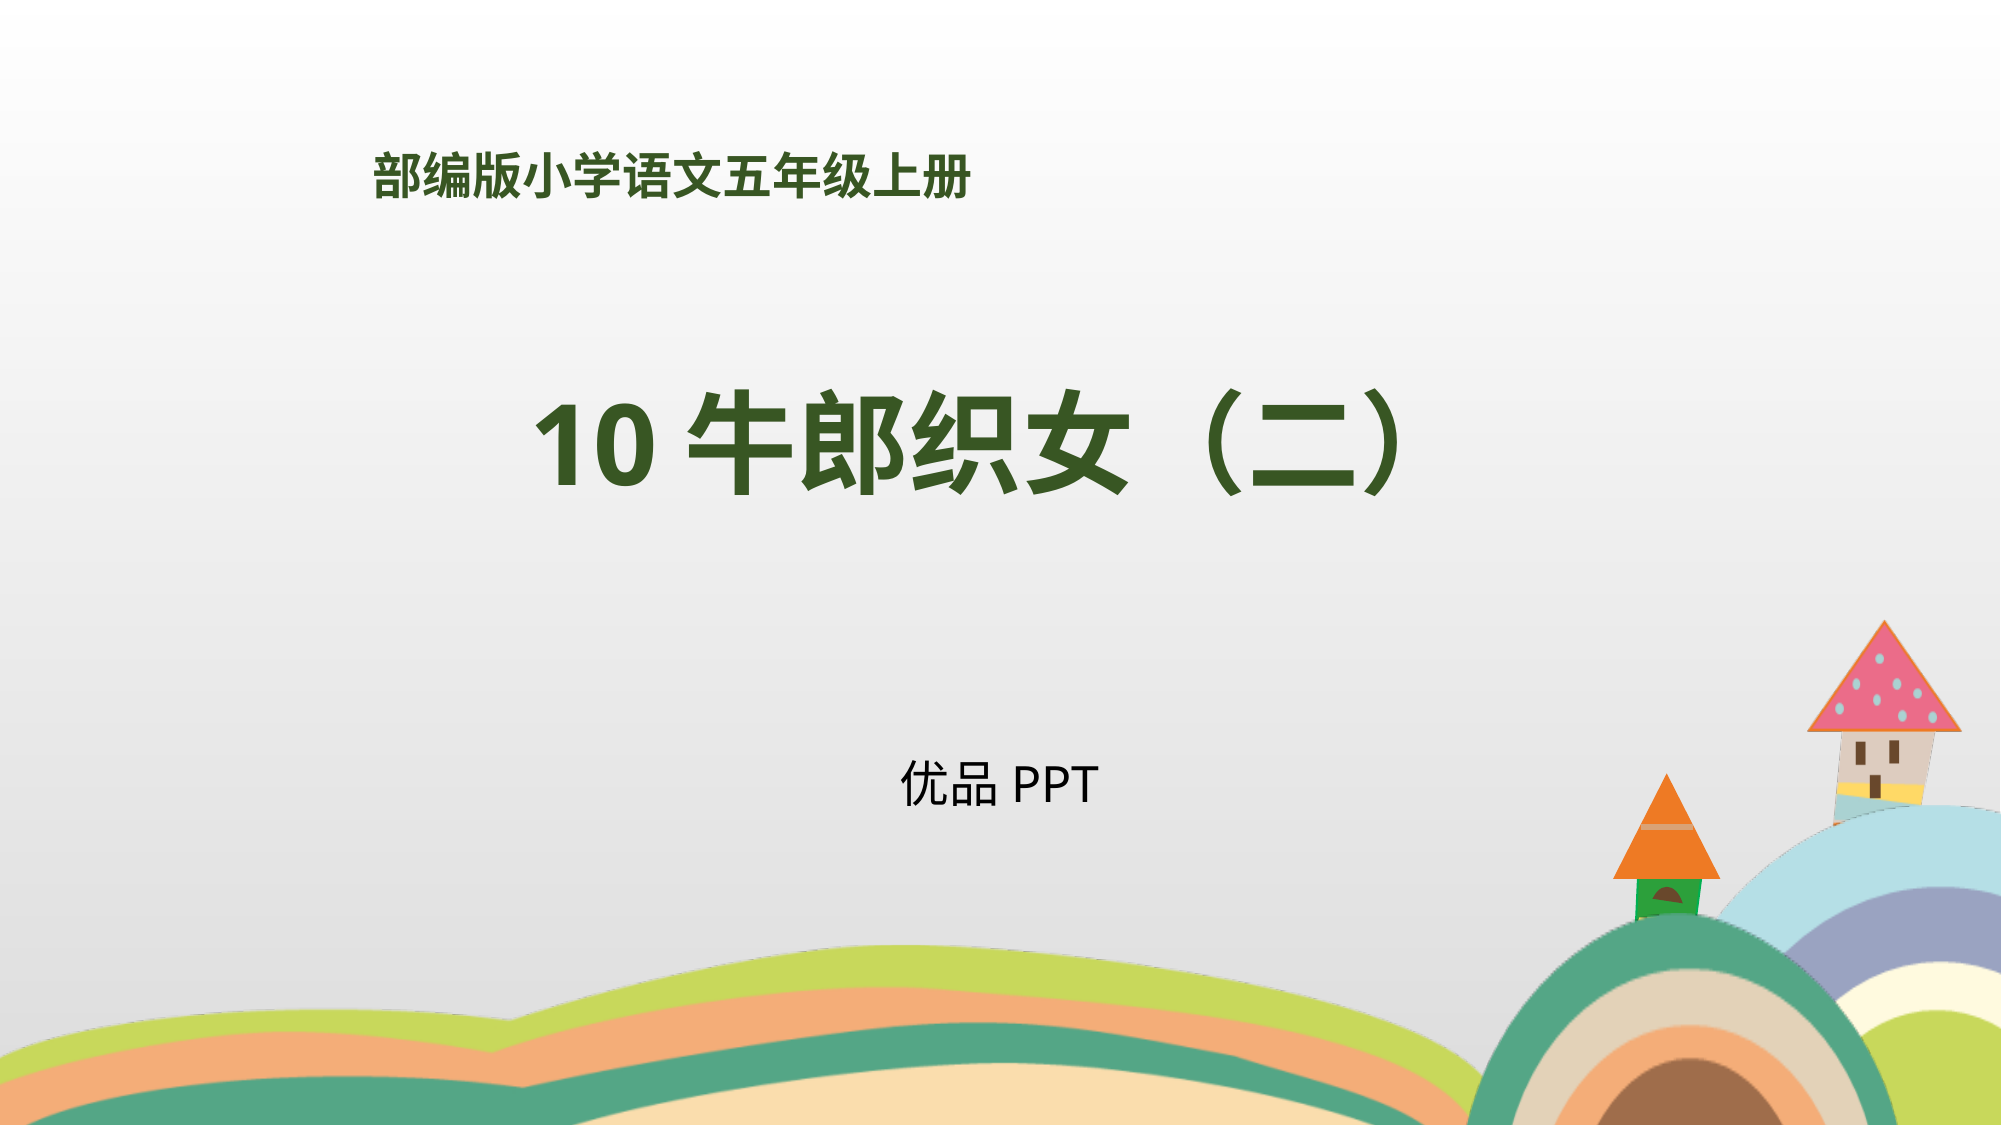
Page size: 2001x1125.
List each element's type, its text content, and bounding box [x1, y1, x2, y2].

picture [0, 619, 2001, 1125]
text_box 部编版小学语文五年级上册 [357, 137, 987, 212]
text_box 优品PPT [828, 739, 1171, 820]
text_box 10牛郎织女（二） [251, 365, 1750, 516]
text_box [1614, 775, 1719, 913]
